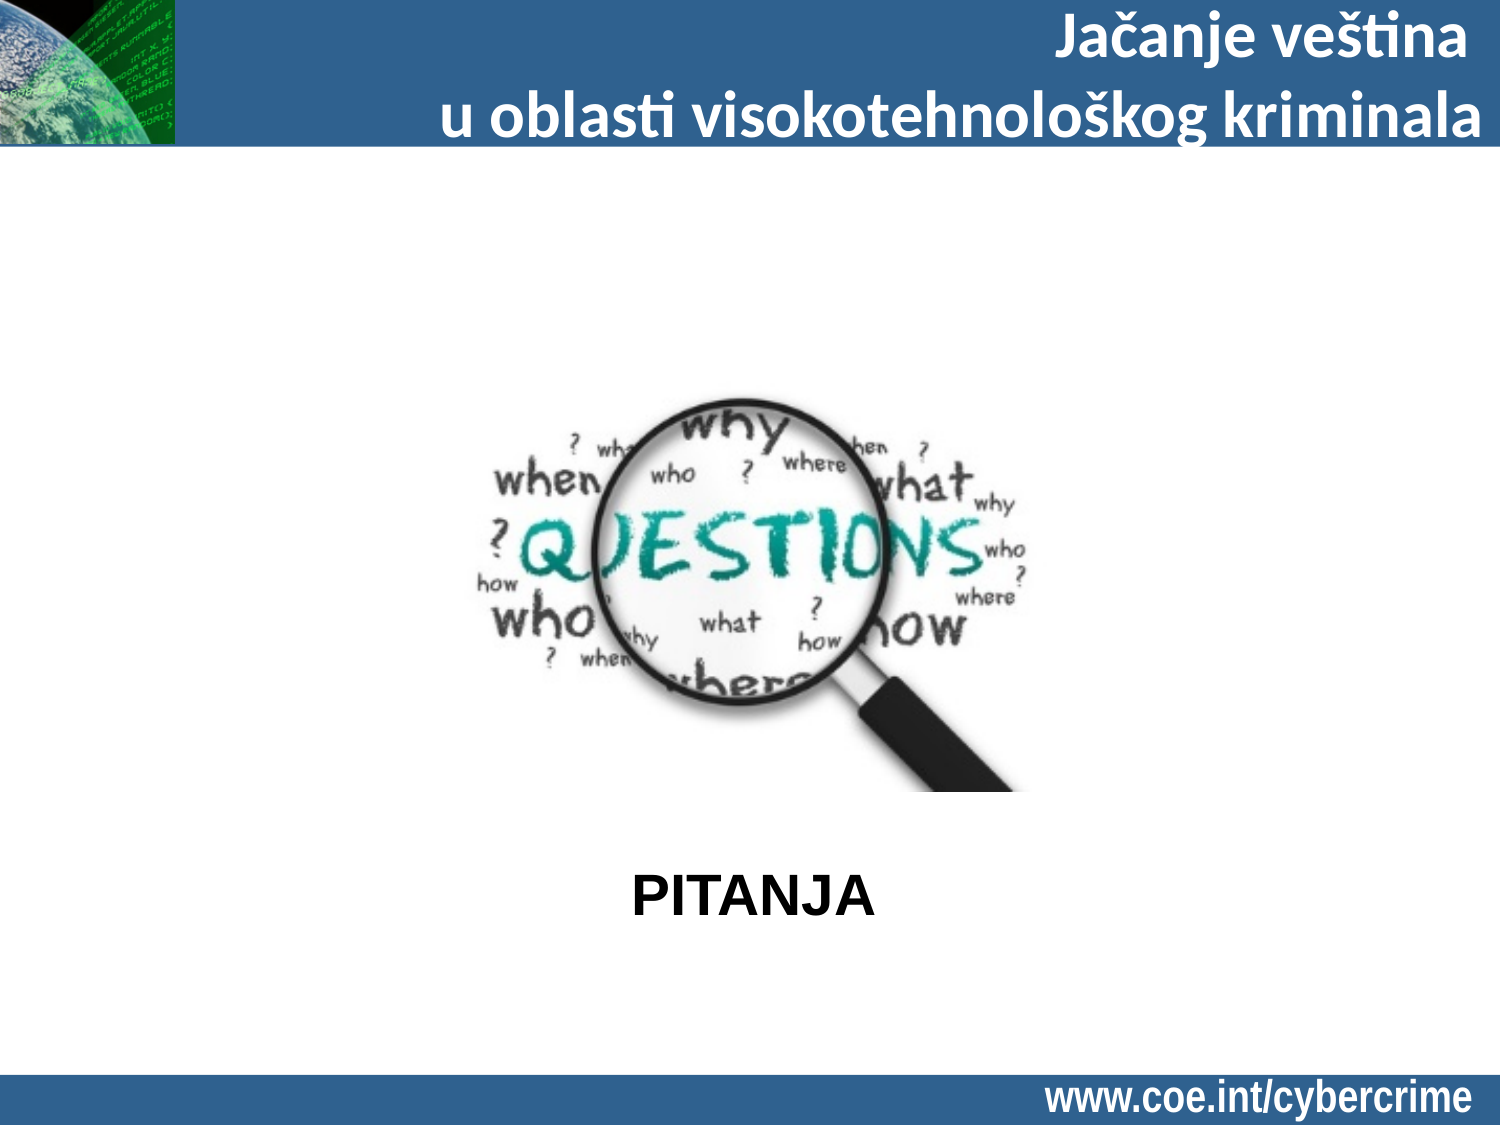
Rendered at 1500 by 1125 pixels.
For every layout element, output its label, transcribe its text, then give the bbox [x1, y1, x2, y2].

text_box Jačanje veština u oblasti visokotehnološkog kriminala [177, 0, 1500, 149]
text_box PITANJA [587, 849, 922, 935]
text_box [0, 1073, 1030, 1125]
picture [0, 0, 175, 144]
text_box www.coe.int/cybercrime [1030, 1059, 1500, 1125]
picture [443, 332, 1057, 793]
